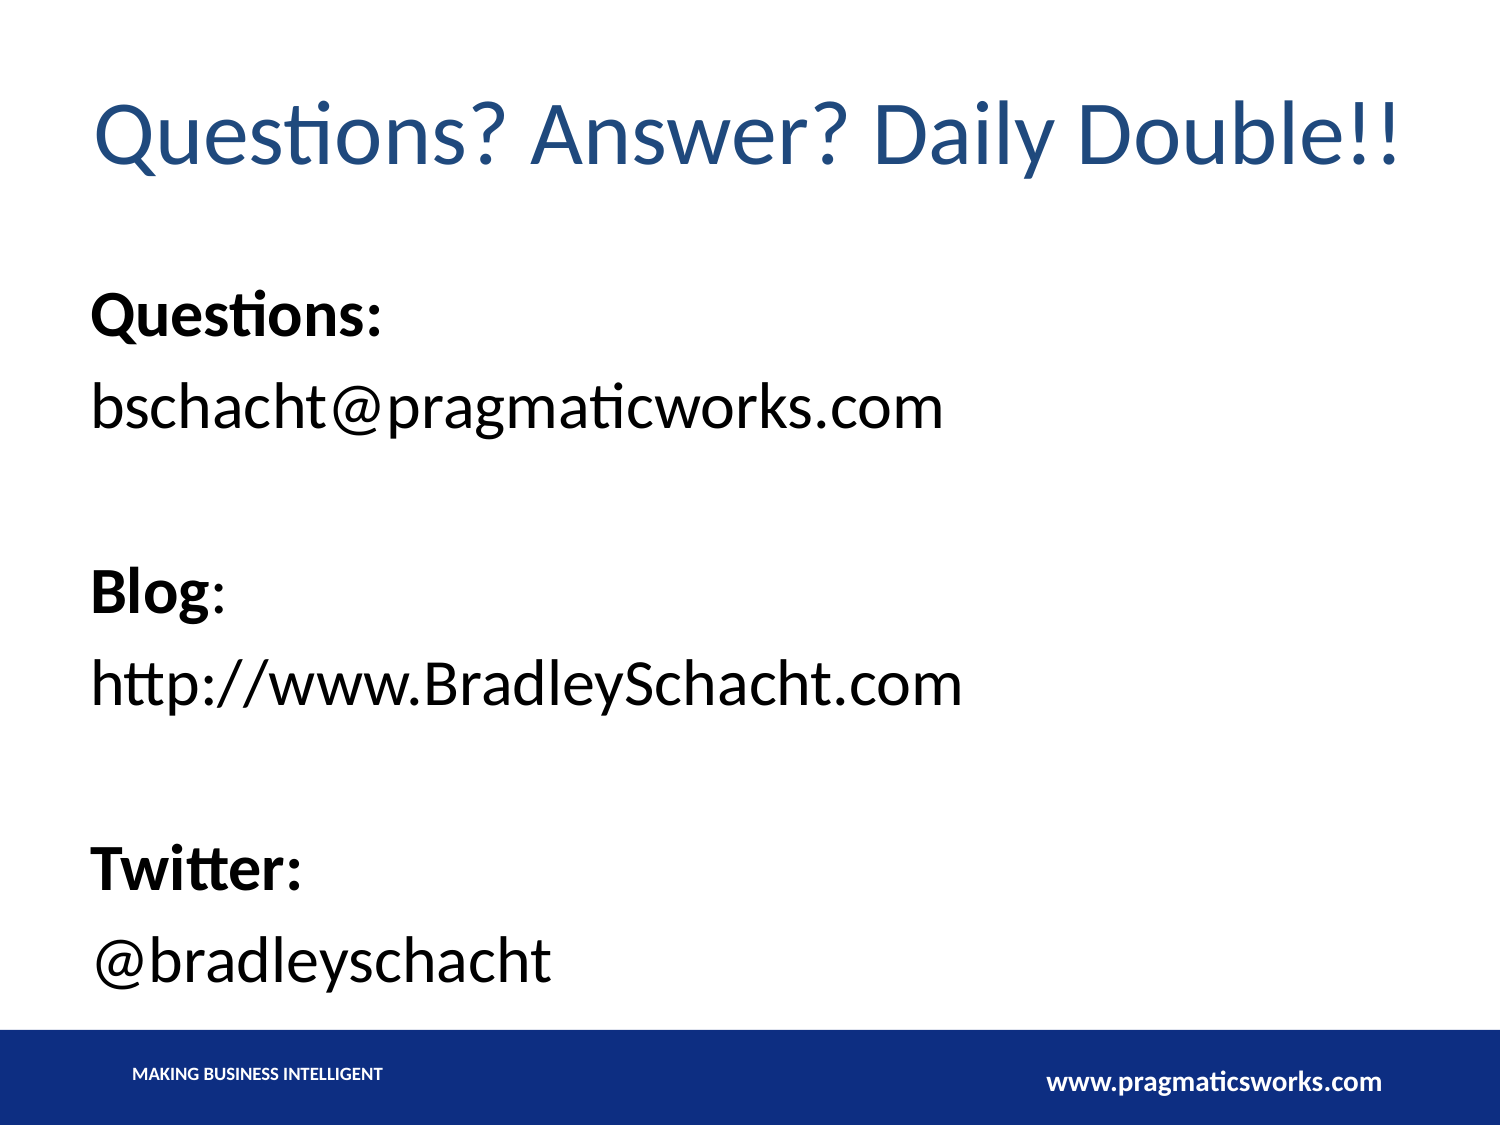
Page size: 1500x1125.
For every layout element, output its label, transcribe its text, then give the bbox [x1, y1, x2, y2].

title Questions? Answer? Daily Double!! [0, 25, 1500, 231]
list Questions: bschacht@pragmaticworks.com Blog: http://www.BradleySchacht.com Twitter: @bradleyschacht [75, 262, 1425, 1005]
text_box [0, 1029, 1500, 1125]
